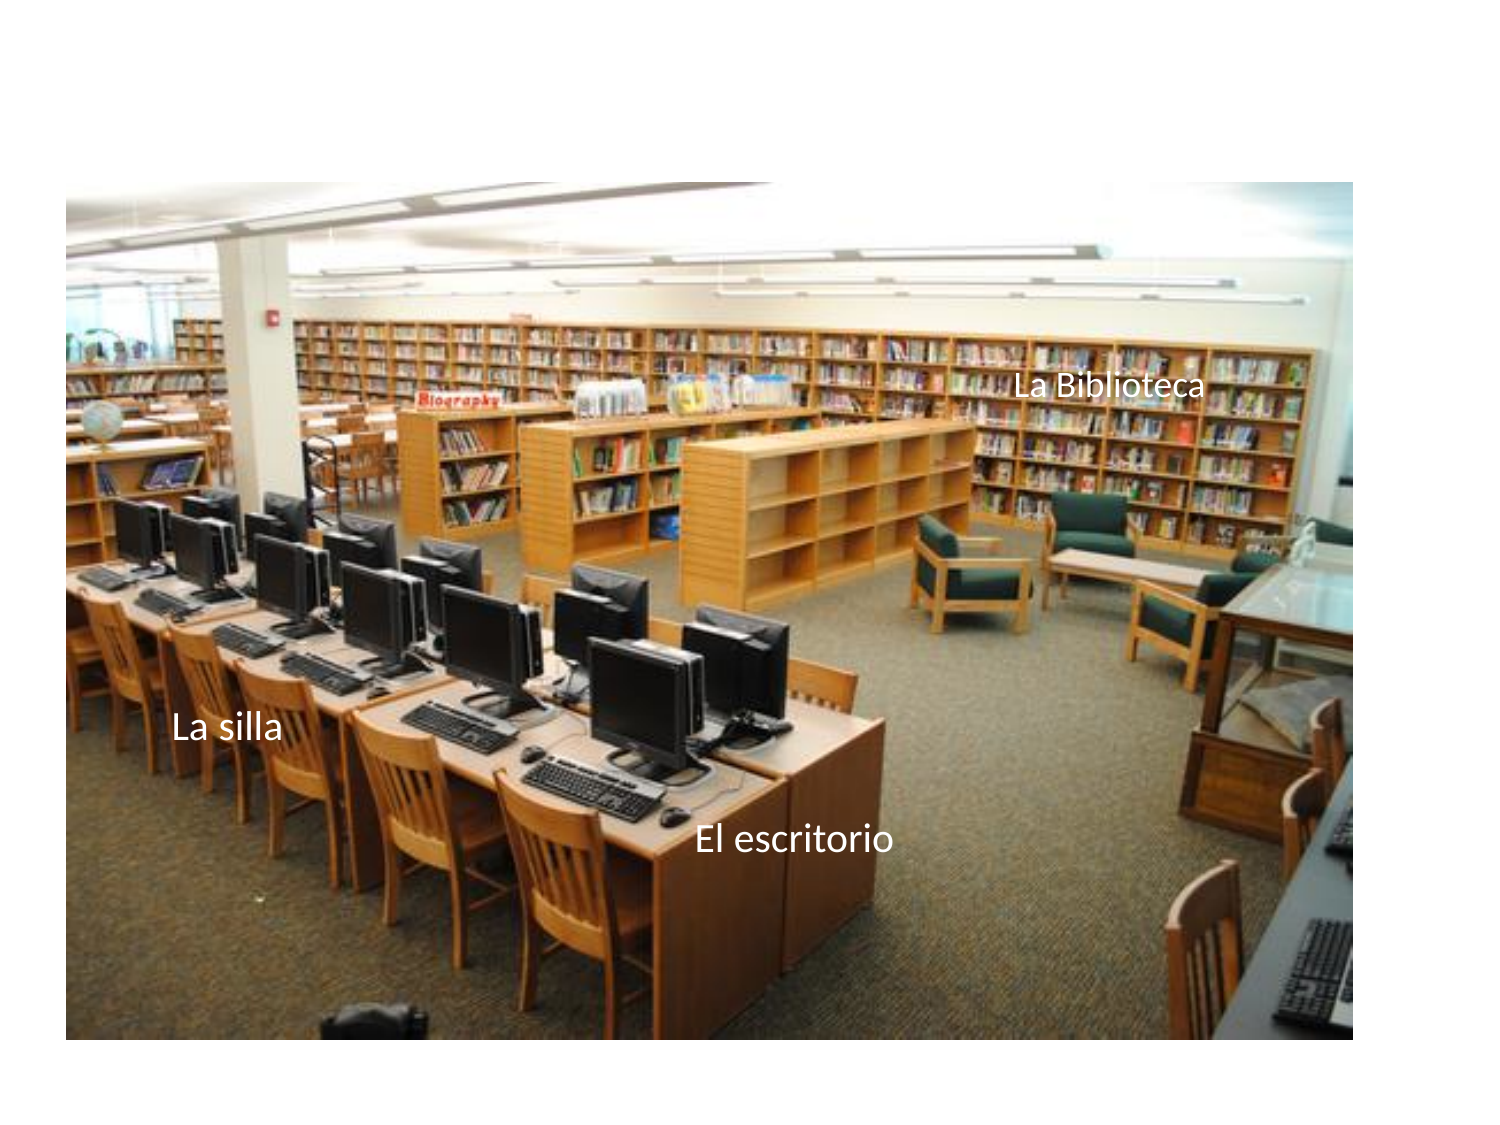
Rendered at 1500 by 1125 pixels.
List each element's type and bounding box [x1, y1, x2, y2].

picture [66, 182, 1354, 1040]
